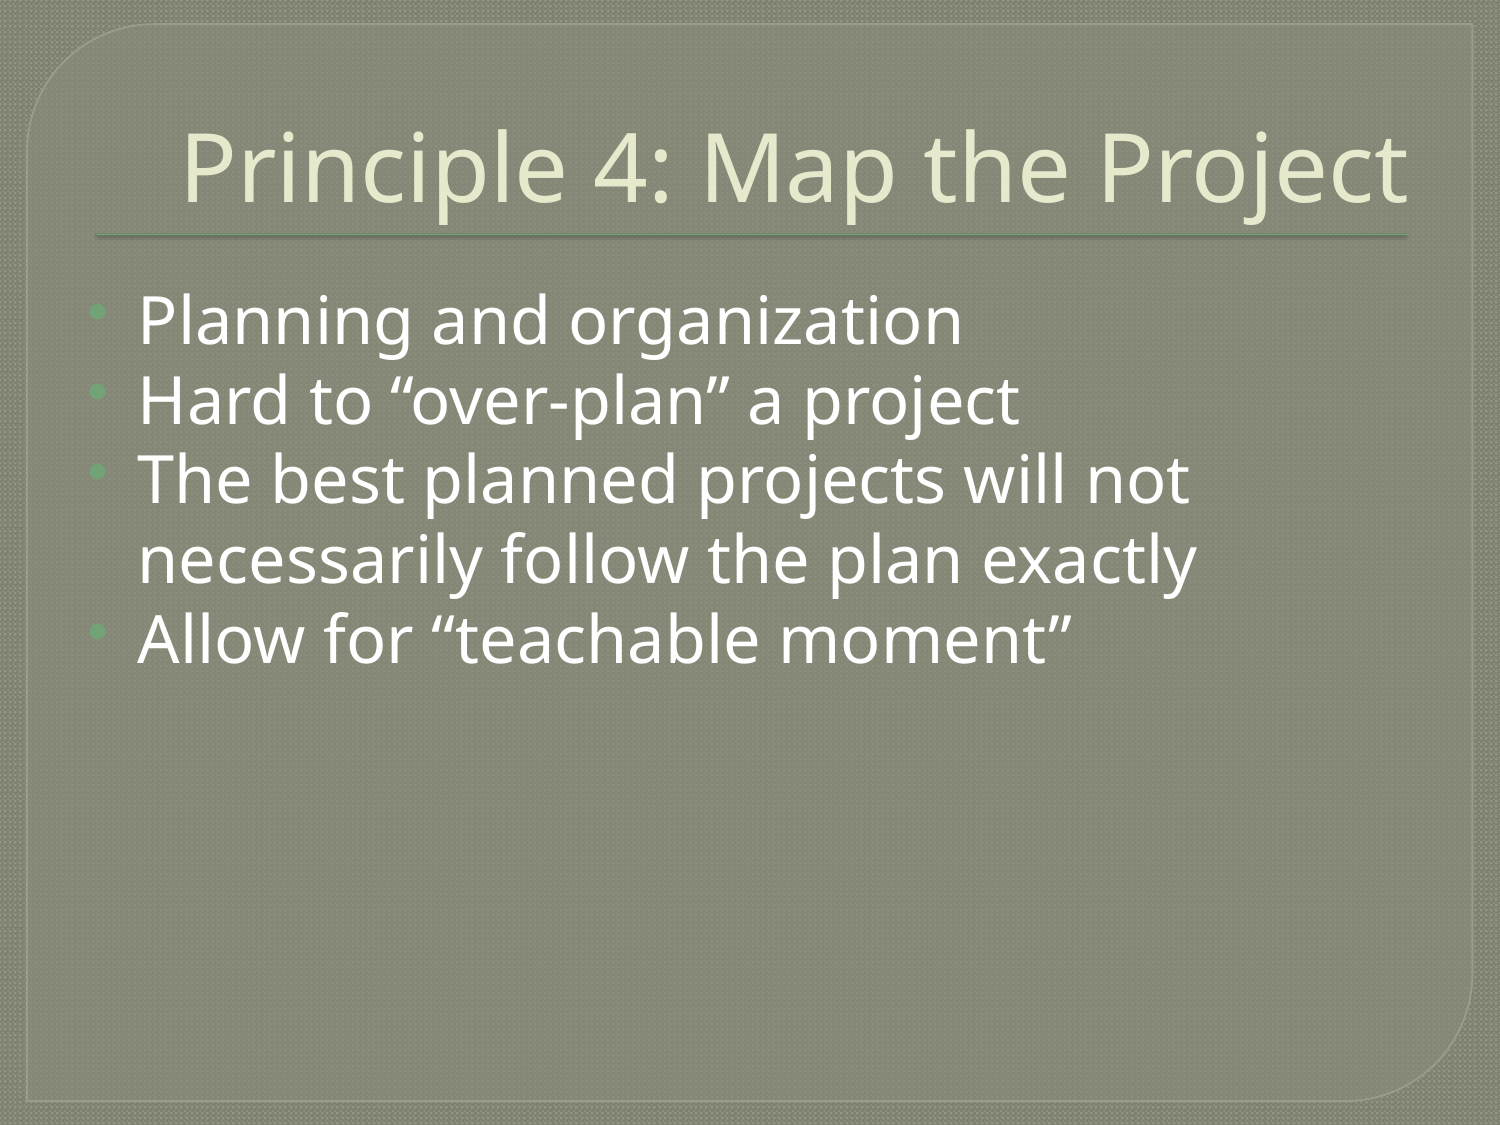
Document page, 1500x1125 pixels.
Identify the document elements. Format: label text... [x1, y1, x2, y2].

list Planning and organization Hard to “over-plan” a project The best planned projects will not necessarily follow the plan exactly Allow for “teachable moment” [75, 270, 1425, 1013]
title Principle 4: Map the Project [75, 41, 1425, 230]
